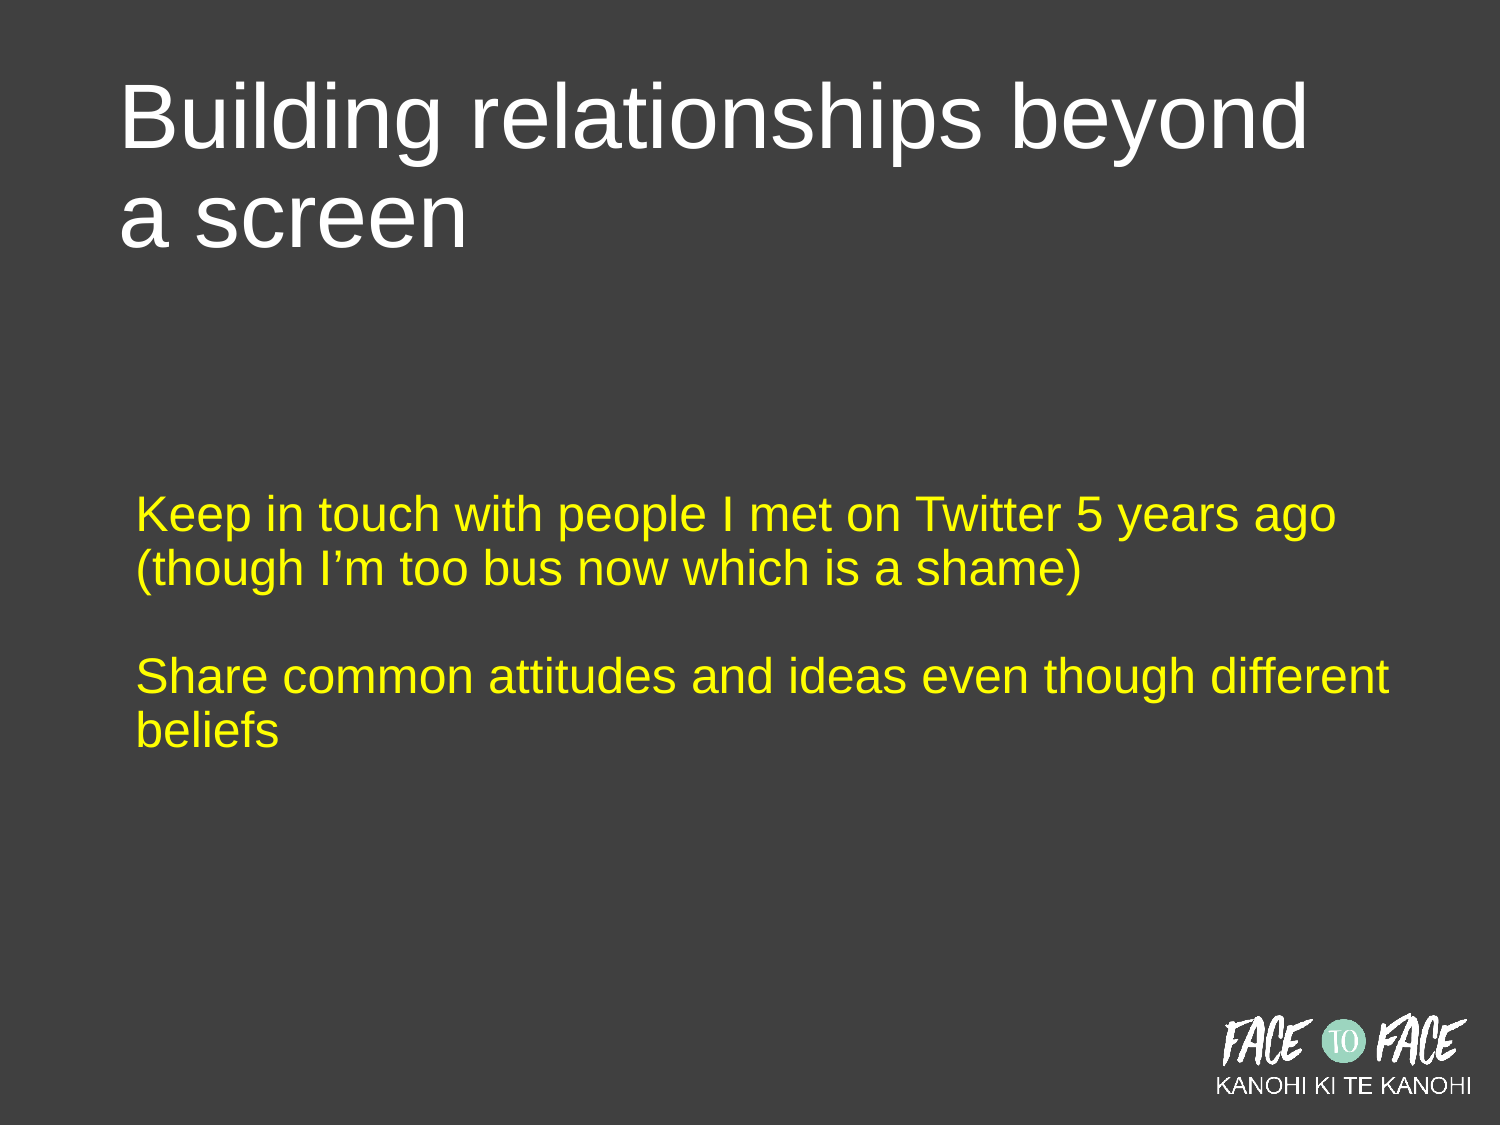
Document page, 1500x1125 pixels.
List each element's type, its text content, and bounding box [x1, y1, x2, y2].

title Building relationships beyond a screen [103, 59, 1397, 278]
picture [1215, 1013, 1472, 1101]
text_box Keep in touch with people I met on Twitter 5 years ago (though I’m too bus now which is a shame) Share common attitudes and ideas even though different beliefs [120, 296, 1418, 950]
